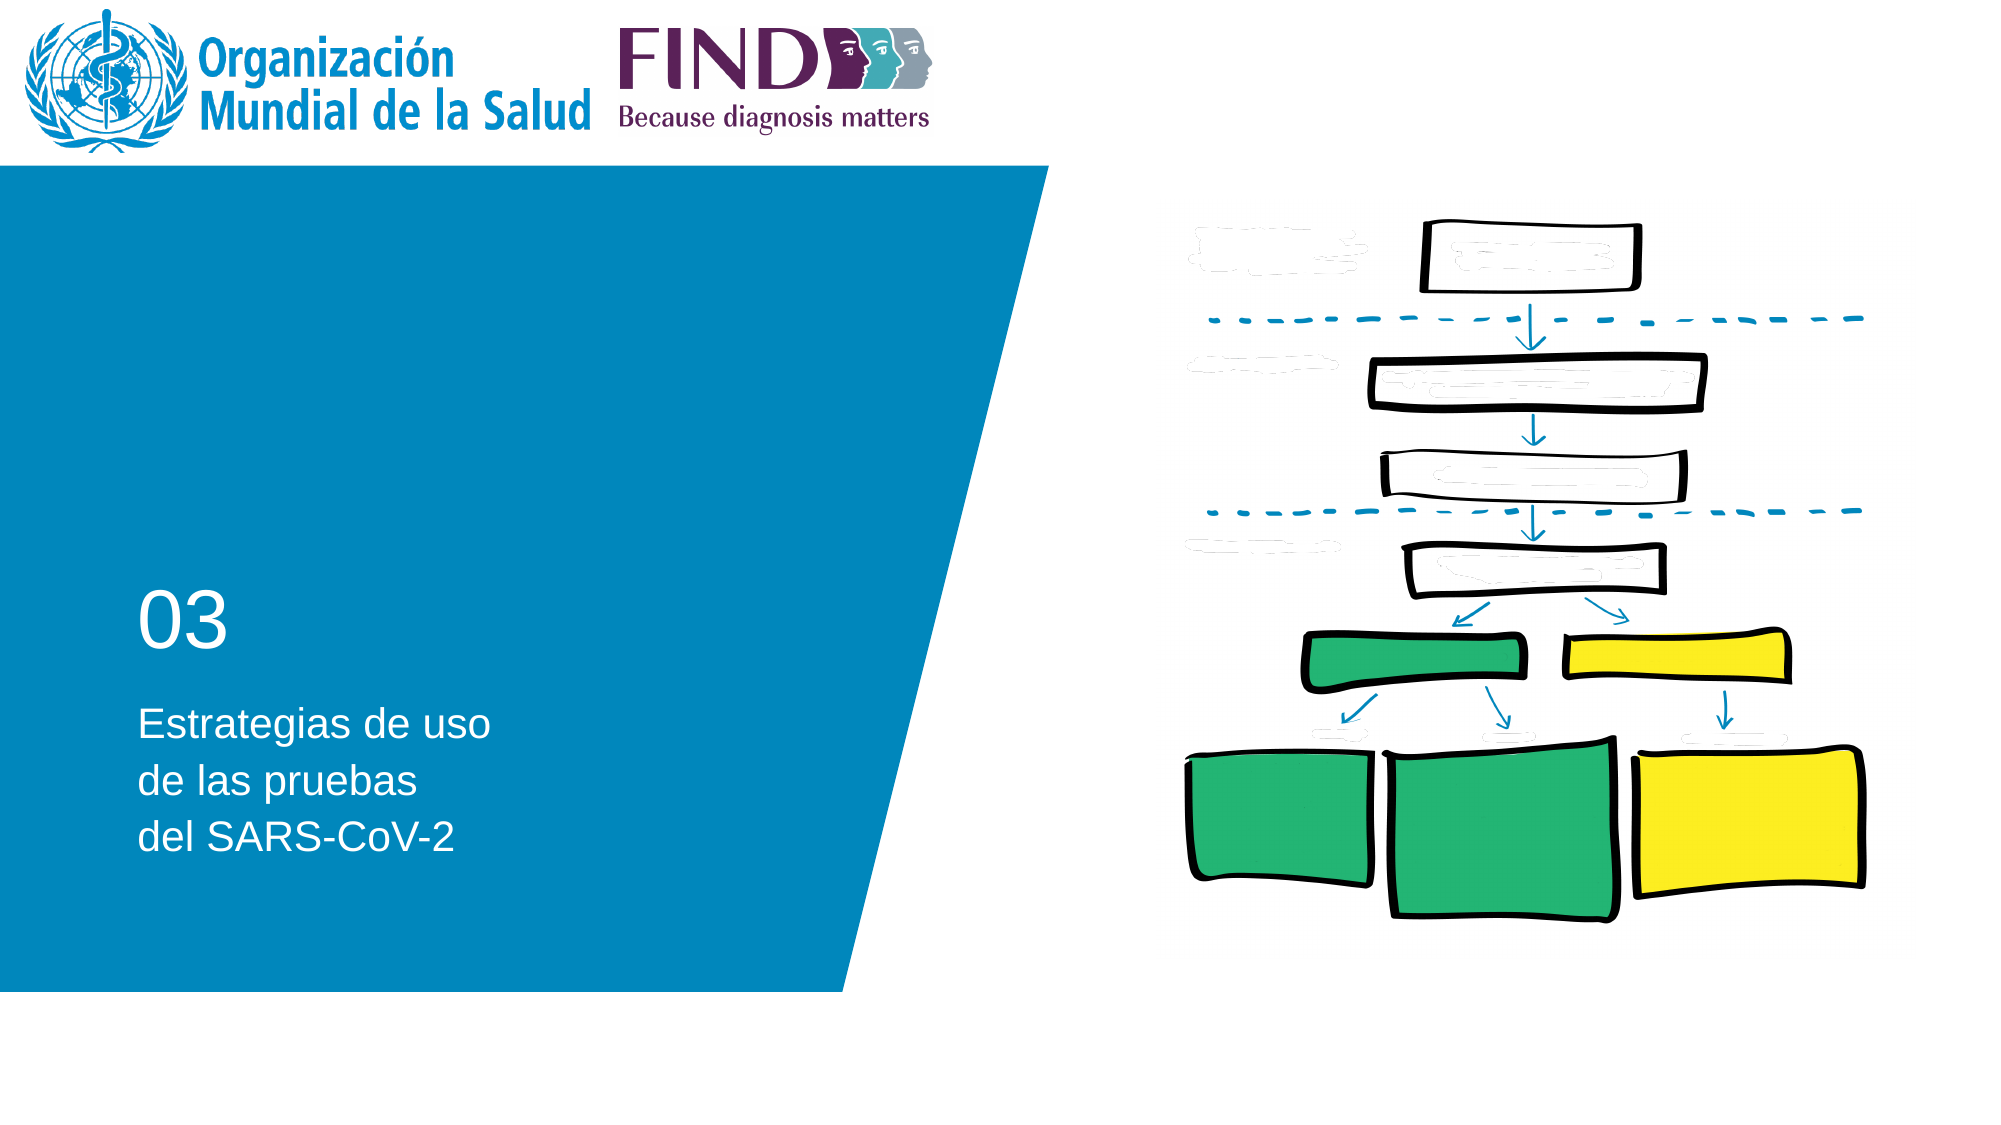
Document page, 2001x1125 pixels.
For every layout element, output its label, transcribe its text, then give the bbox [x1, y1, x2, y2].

picture [71, 108, 142, 131]
picture [75, 79, 88, 98]
picture [141, 79, 160, 114]
picture [79, 106, 104, 120]
picture [133, 79, 149, 106]
picture [576, 107, 583, 123]
picture [64, 79, 72, 90]
picture [87, 82, 96, 90]
picture [618, 26, 934, 137]
picture [57, 96, 73, 114]
picture [125, 58, 136, 68]
picture [109, 79, 113, 91]
picture [1156, 199, 1916, 959]
picture [53, 41, 72, 76]
picture [75, 57, 91, 76]
picture [108, 60, 118, 66]
picture [64, 41, 85, 76]
picture [53, 79, 62, 91]
picture [25, 9, 590, 153]
picture [133, 52, 149, 76]
title 03 [137, 184, 891, 667]
picture [110, 23, 143, 53]
picture [141, 41, 160, 76]
picture [86, 46, 104, 61]
picture [94, 81, 104, 96]
subtitle Estrategias de uso de las pruebas del SARS-CoV-2 [137, 691, 793, 863]
picture [86, 96, 104, 109]
picture [128, 79, 138, 97]
picture [94, 144, 119, 153]
